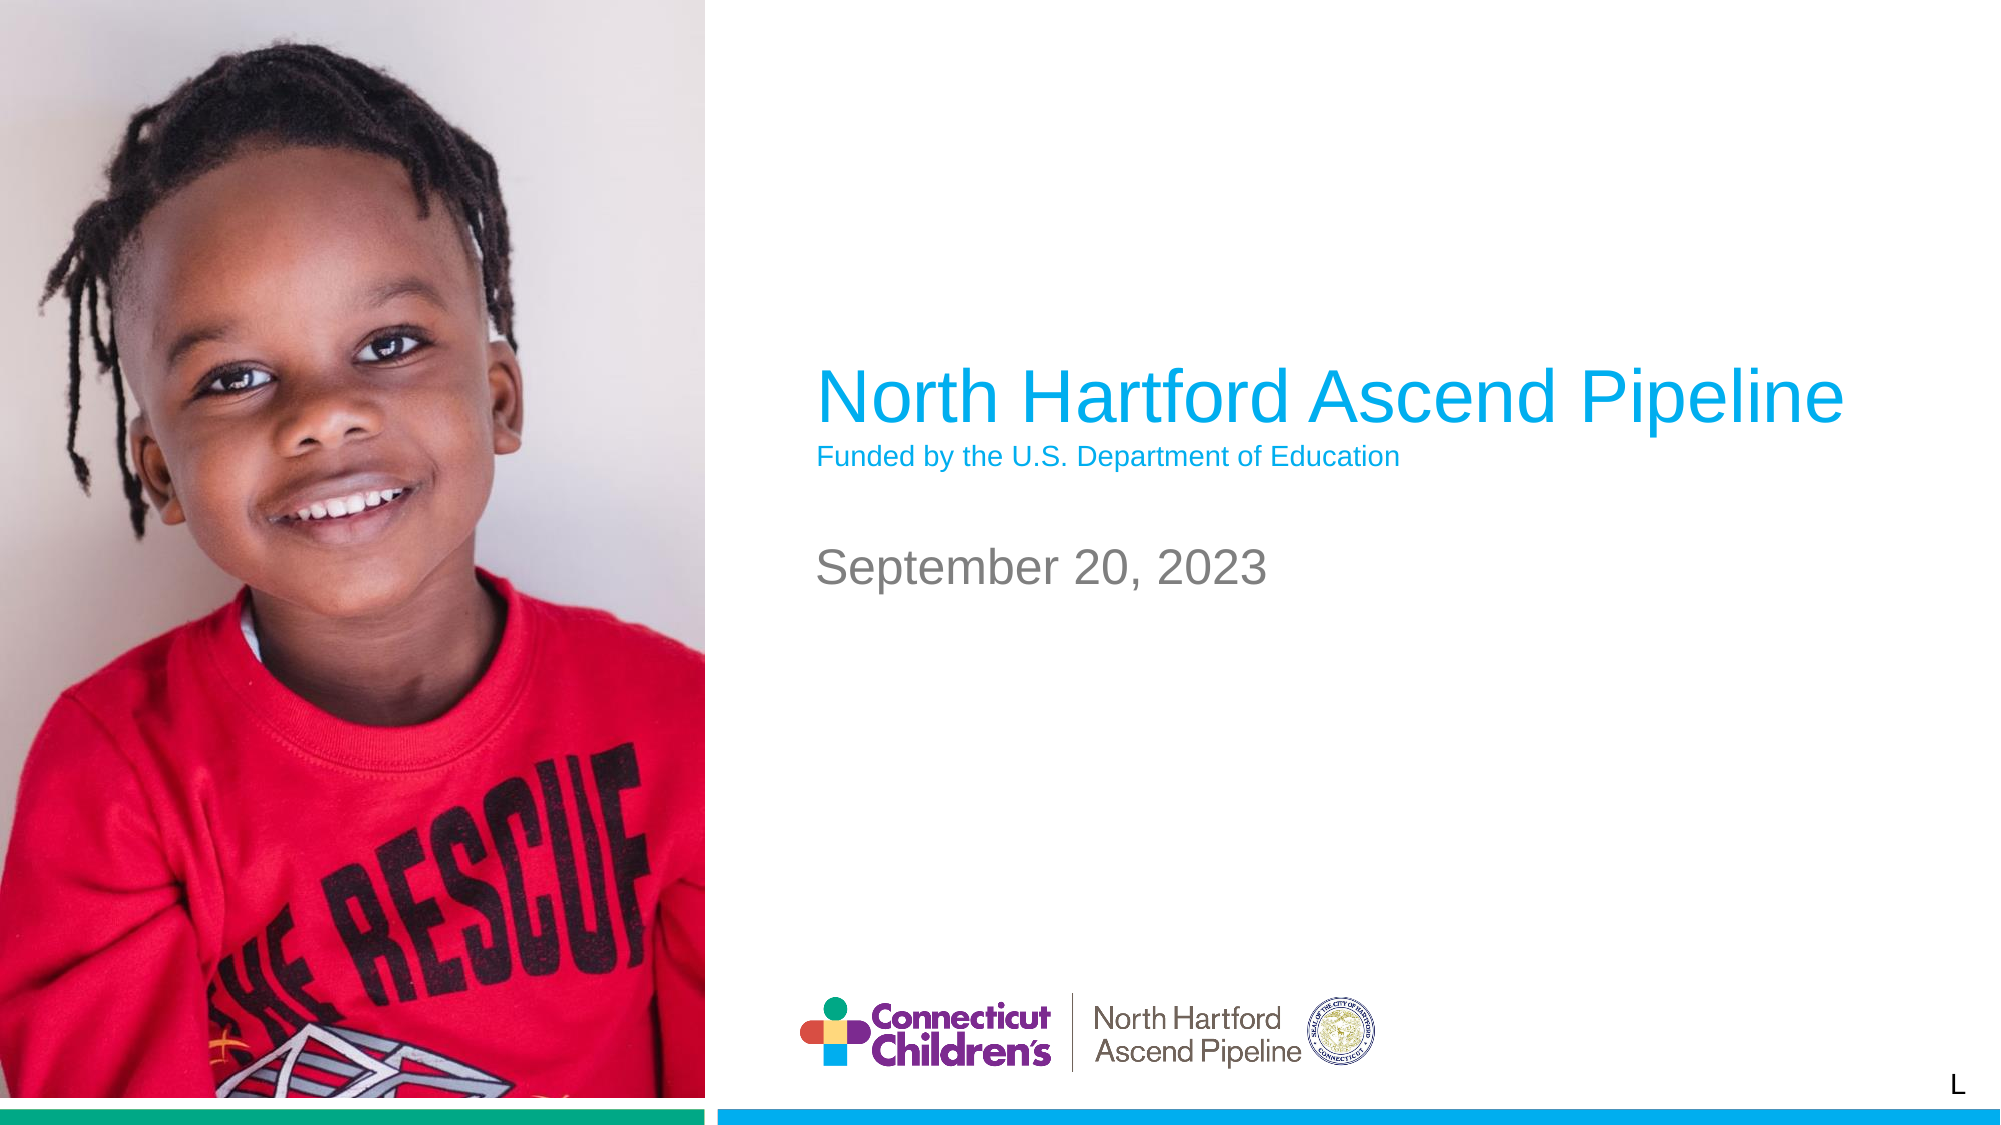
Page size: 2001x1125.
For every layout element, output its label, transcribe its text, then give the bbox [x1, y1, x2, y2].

subtitle September 20, 2023 [800, 531, 1905, 912]
picture [0, 0, 705, 1098]
title North Hartford Ascend Pipeline Funded by the U.S. Department of Education [800, 228, 1905, 488]
picture [800, 993, 1375, 1072]
text_box L [1935, 1049, 2000, 1115]
